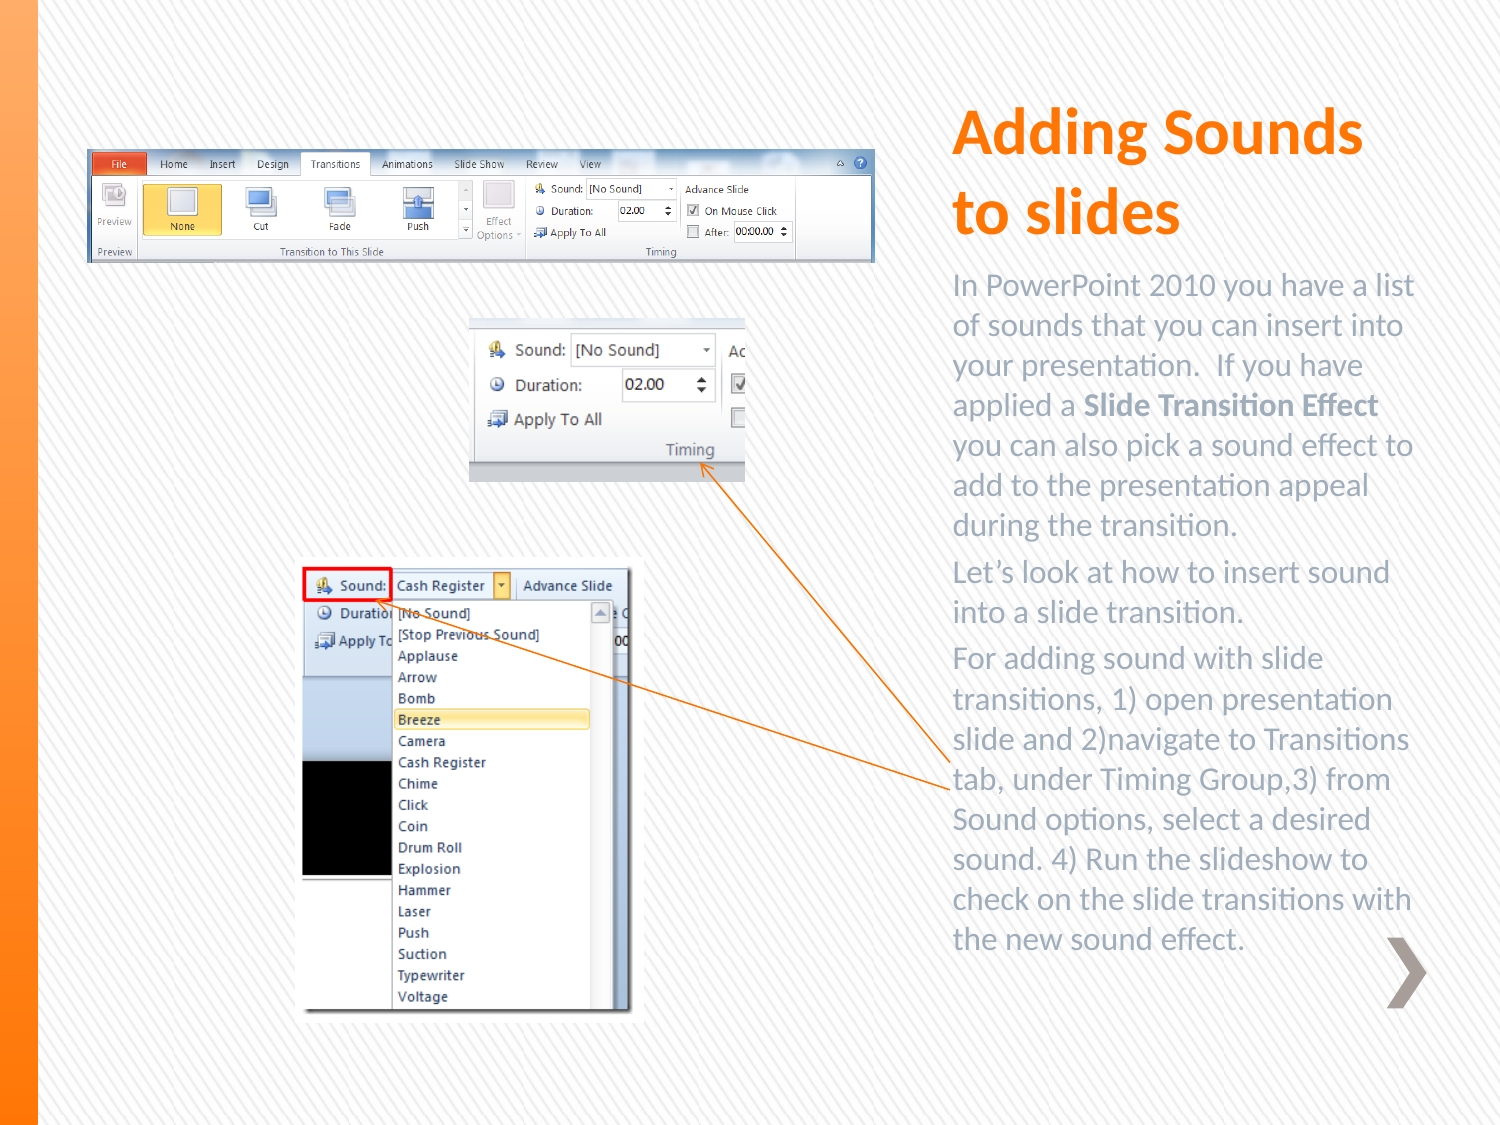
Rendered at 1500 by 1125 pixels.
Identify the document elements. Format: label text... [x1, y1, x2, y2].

picture [295, 557, 644, 1023]
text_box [699, 462, 951, 763]
title Adding Sounds to slides [937, 64, 1431, 255]
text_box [374, 599, 951, 791]
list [87, 149, 876, 263]
list In PowerPoint 2010 you have a list of sounds that you can insert into your presentation. If you have applied a Slide Transition Effect you can also pick a sound effect to add to the presentation appeal during the transition. Let’s look at how to insert sound into a slide transition. For adding sound with slide transitions, 1) open presentation slide and 2)navigate to Transitions tab, under Timing Group,3) from Sound options, select a desired sound. 4) Run the slideshow to check on the slide transitions with the new sound effect. [937, 255, 1431, 975]
picture [469, 318, 745, 482]
